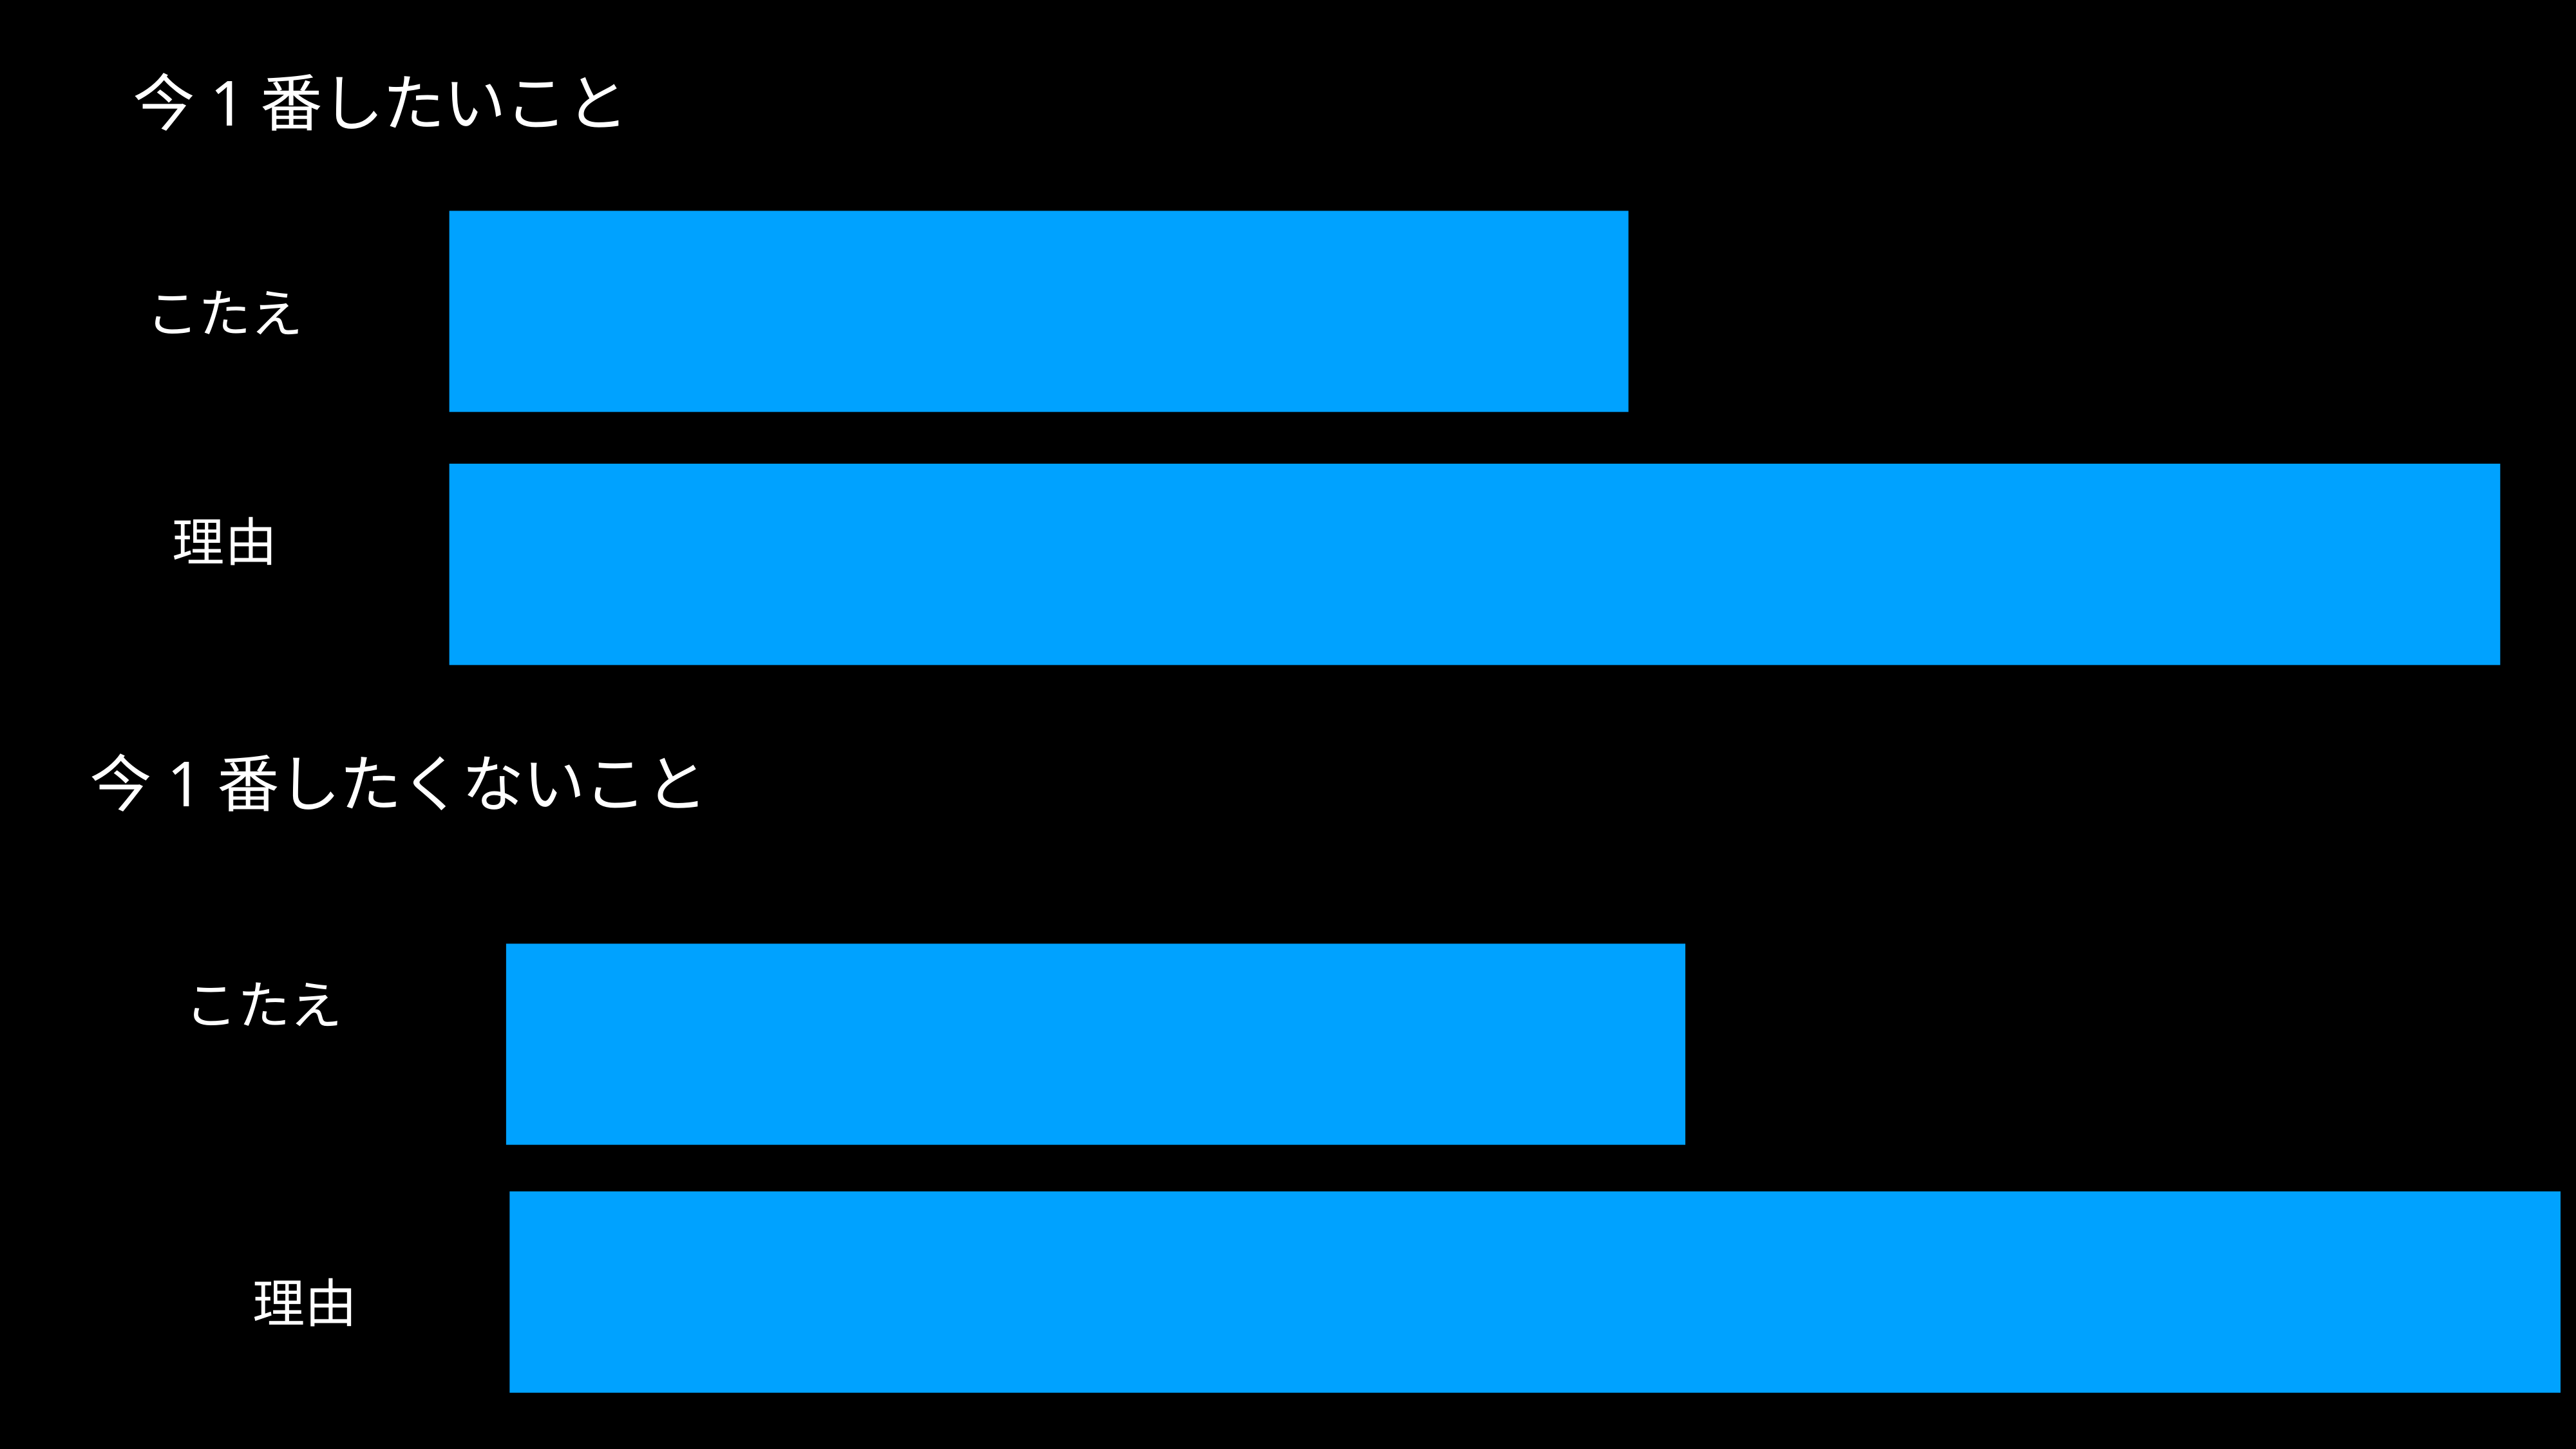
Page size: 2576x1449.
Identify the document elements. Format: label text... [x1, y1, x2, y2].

text_box 今1番したくないこと [84, 737, 2406, 840]
title 今1番したいこと [127, 56, 2449, 160]
text_box 理由 [154, 503, 296, 577]
text_box [509, 1191, 2561, 1393]
text_box 理由 [234, 1264, 375, 1338]
text_box [506, 943, 1685, 1145]
text_box [449, 211, 1629, 412]
text_box こたえ [180, 967, 348, 1041]
text_box [449, 464, 2501, 665]
text_box こたえ [140, 274, 309, 348]
